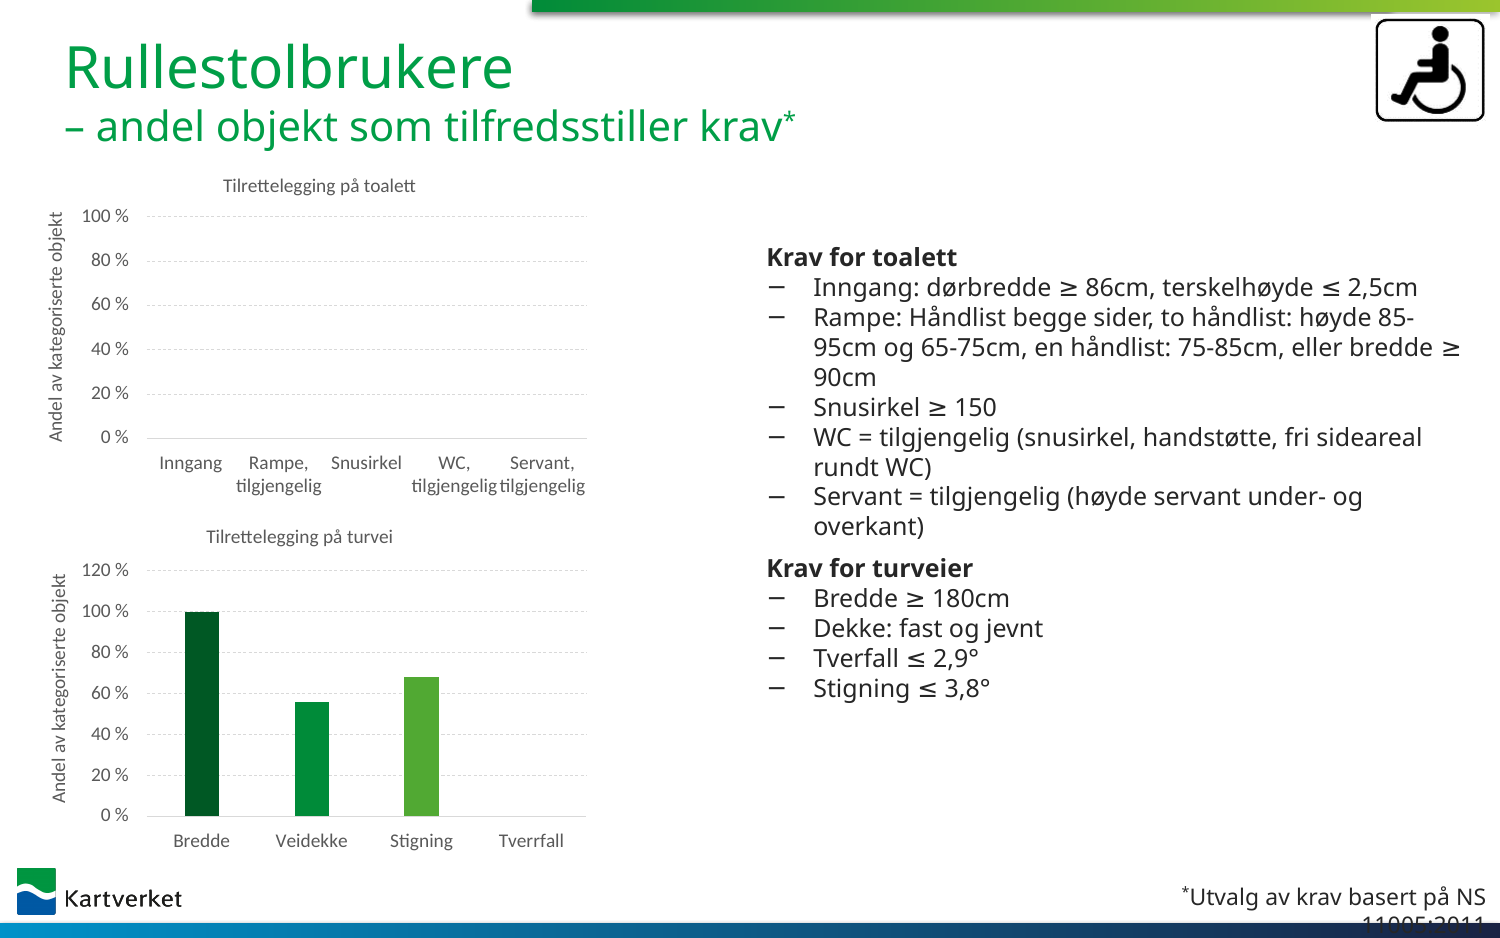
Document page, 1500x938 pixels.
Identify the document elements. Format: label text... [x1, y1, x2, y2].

text_box *Utvalg av krav basert på NS 11005:2011 [1068, 873, 1500, 938]
picture [41, 166, 598, 505]
picture [1371, 13, 1491, 127]
picture [41, 520, 598, 859]
text_box Krav for turveier Bredde ≥ 180cm Dekke: fast og jevnt Tverfall ≤ 2,9° Stigning ≤ 3,8° [751, 545, 1483, 710]
text_box Krav for toalett Inngang: dørbredde ≥ 86cm, terskelhøyde ≤ 2,5cm Rampe: Håndlist begge sider, to håndlist: høyde 85-95cm og 65-75cm, en håndlist: 75-85cm, eller bredde ≥ 90cm Snusirkel ≥ 150 WC = tilgjengelig (snusirkel, handstøtte, fri sideareal rundt WC) Servant = tilgjengelig (høyde servant under- og overkant) [751, 234, 1483, 545]
text_box Rullestolbrukere – andel objekt som tilfredsstiller krav* [49, 14, 1431, 158]
